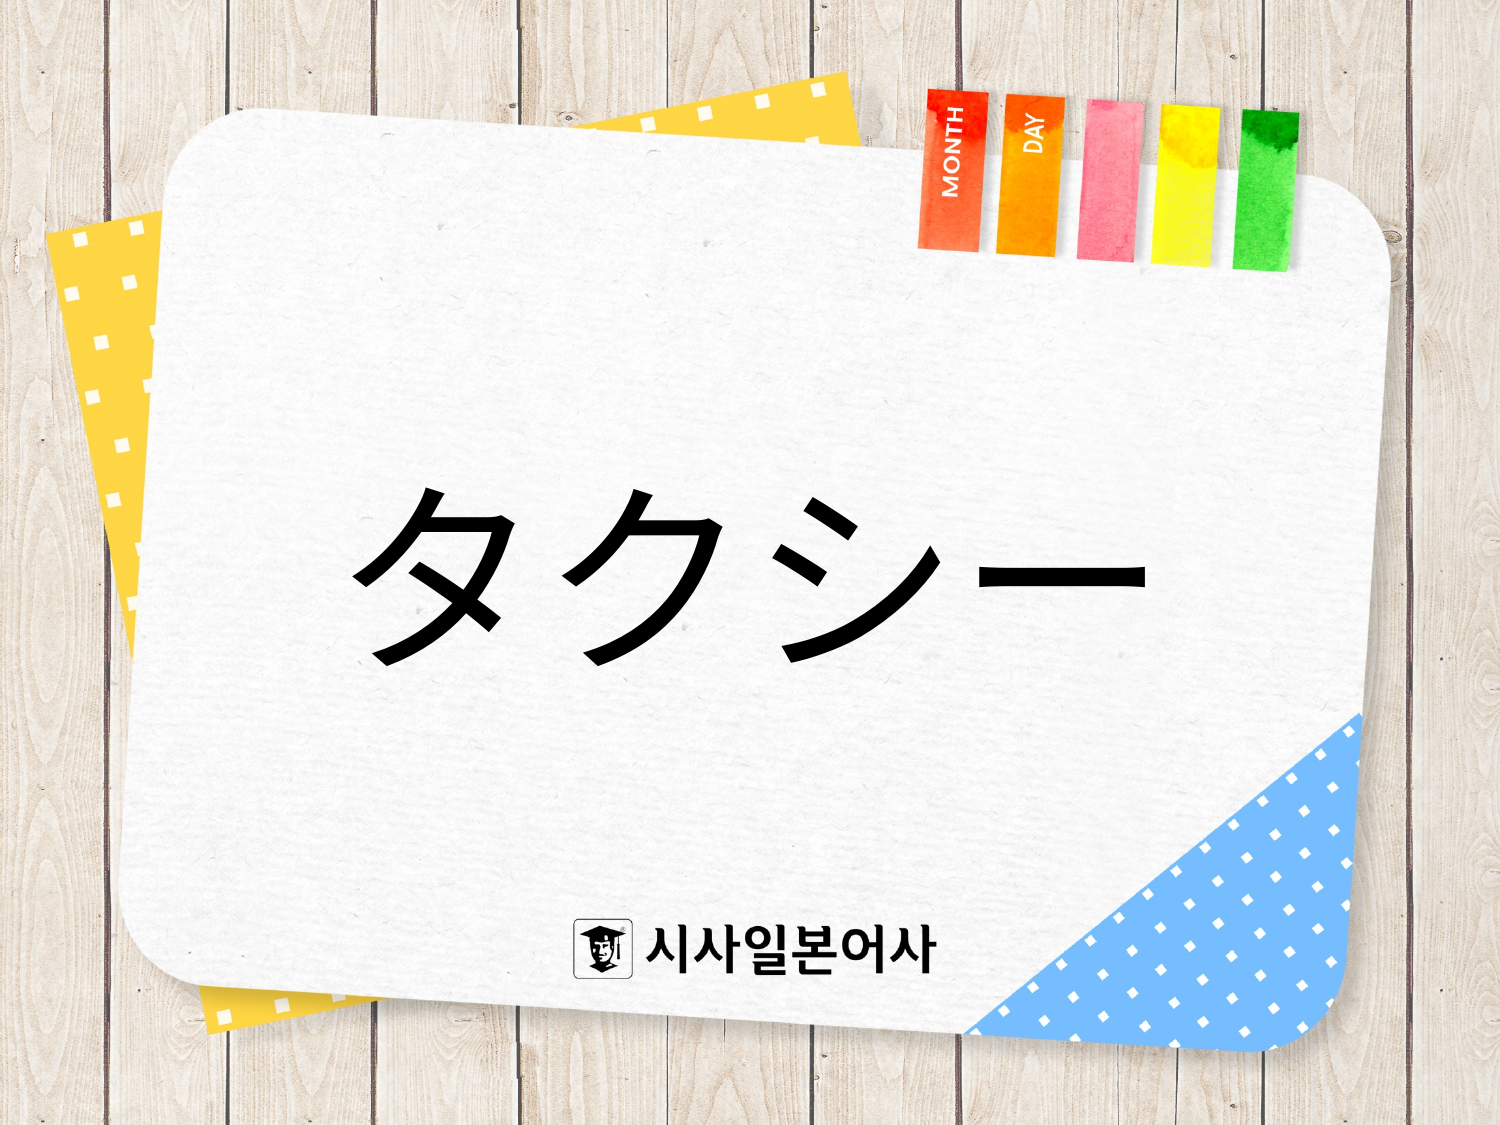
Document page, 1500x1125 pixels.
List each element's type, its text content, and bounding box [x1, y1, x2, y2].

title タクシー [75, 338, 1425, 811]
picture [0, 0, 1500, 1125]
